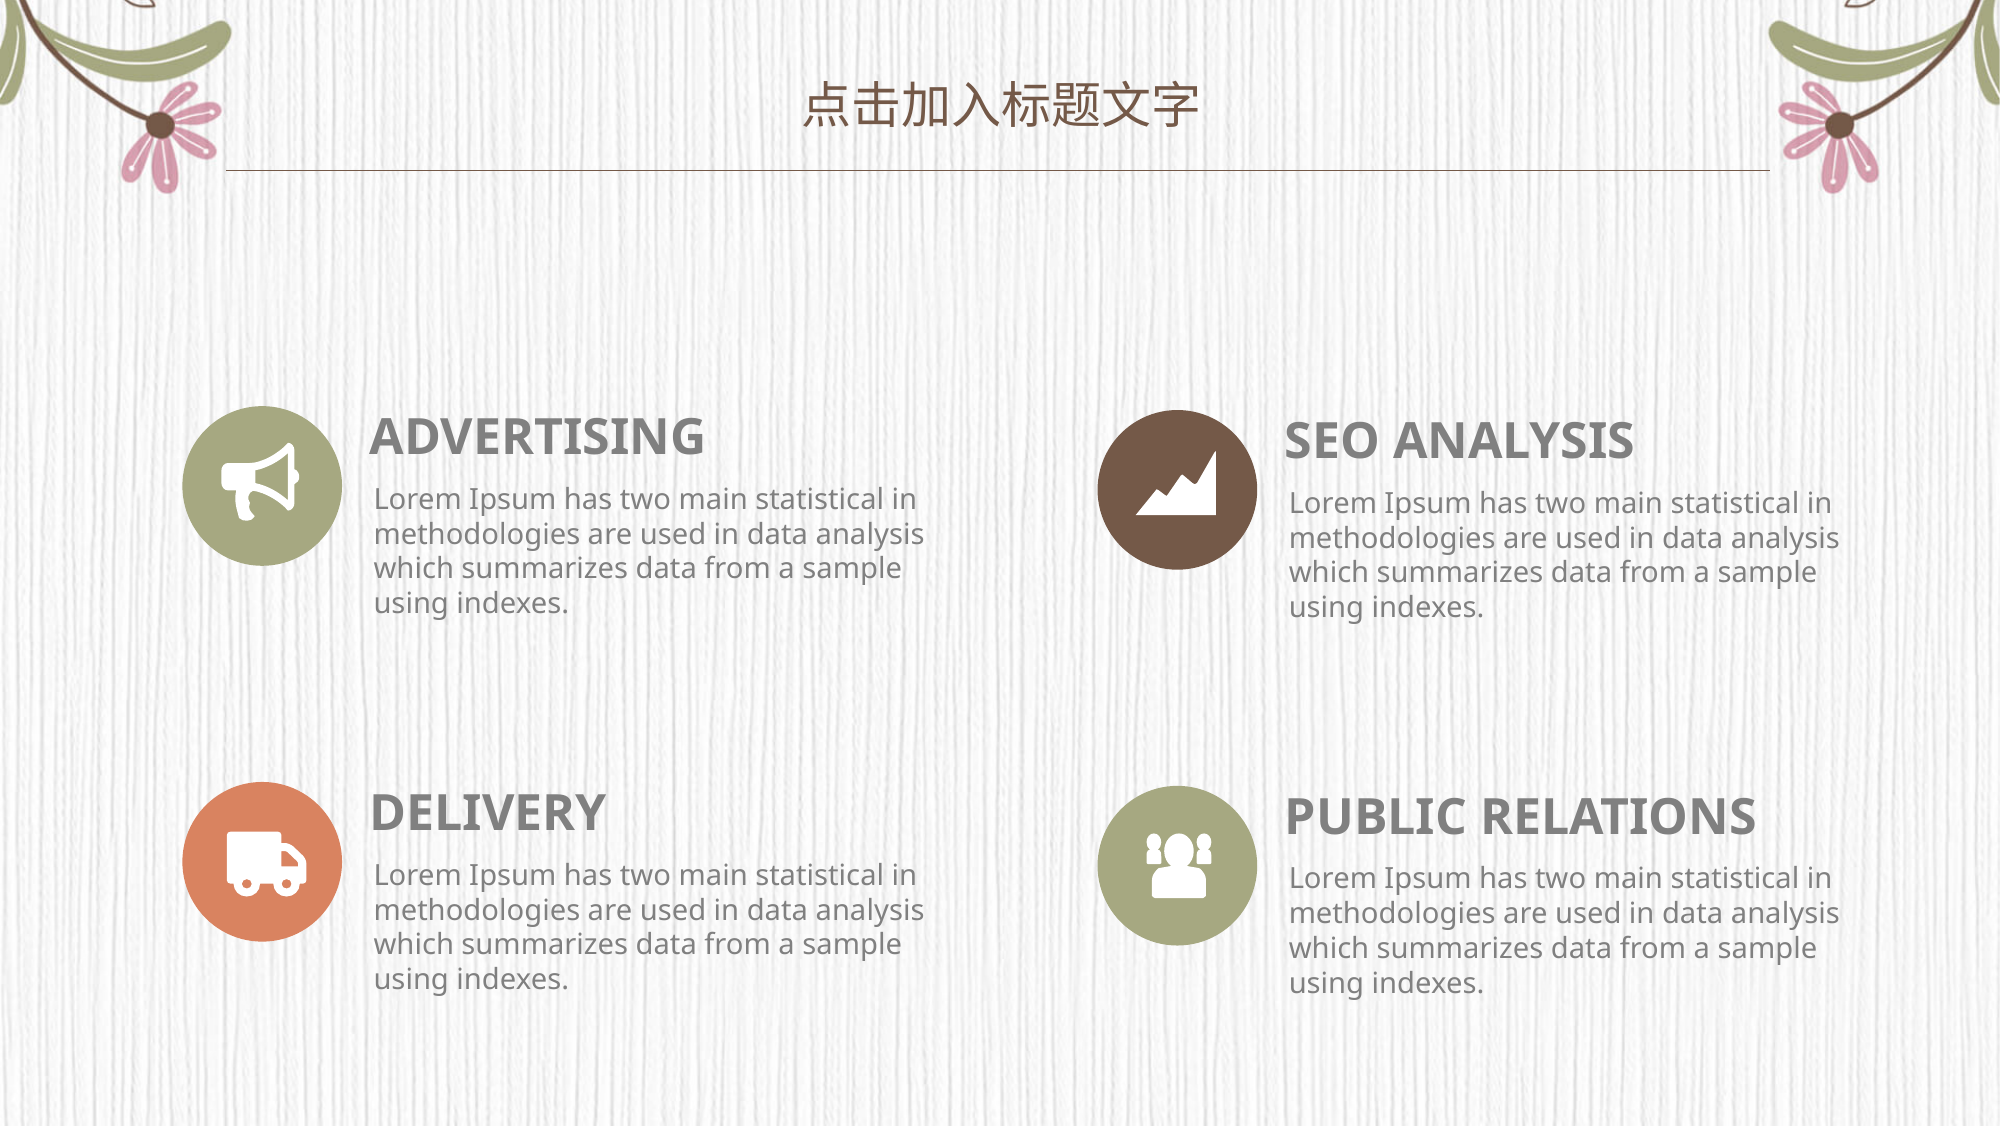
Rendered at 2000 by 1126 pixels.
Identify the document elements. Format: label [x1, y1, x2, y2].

text_box [182, 389, 1915, 1020]
picture [0, 0, 2000, 1126]
text_box [226, 67, 1771, 171]
